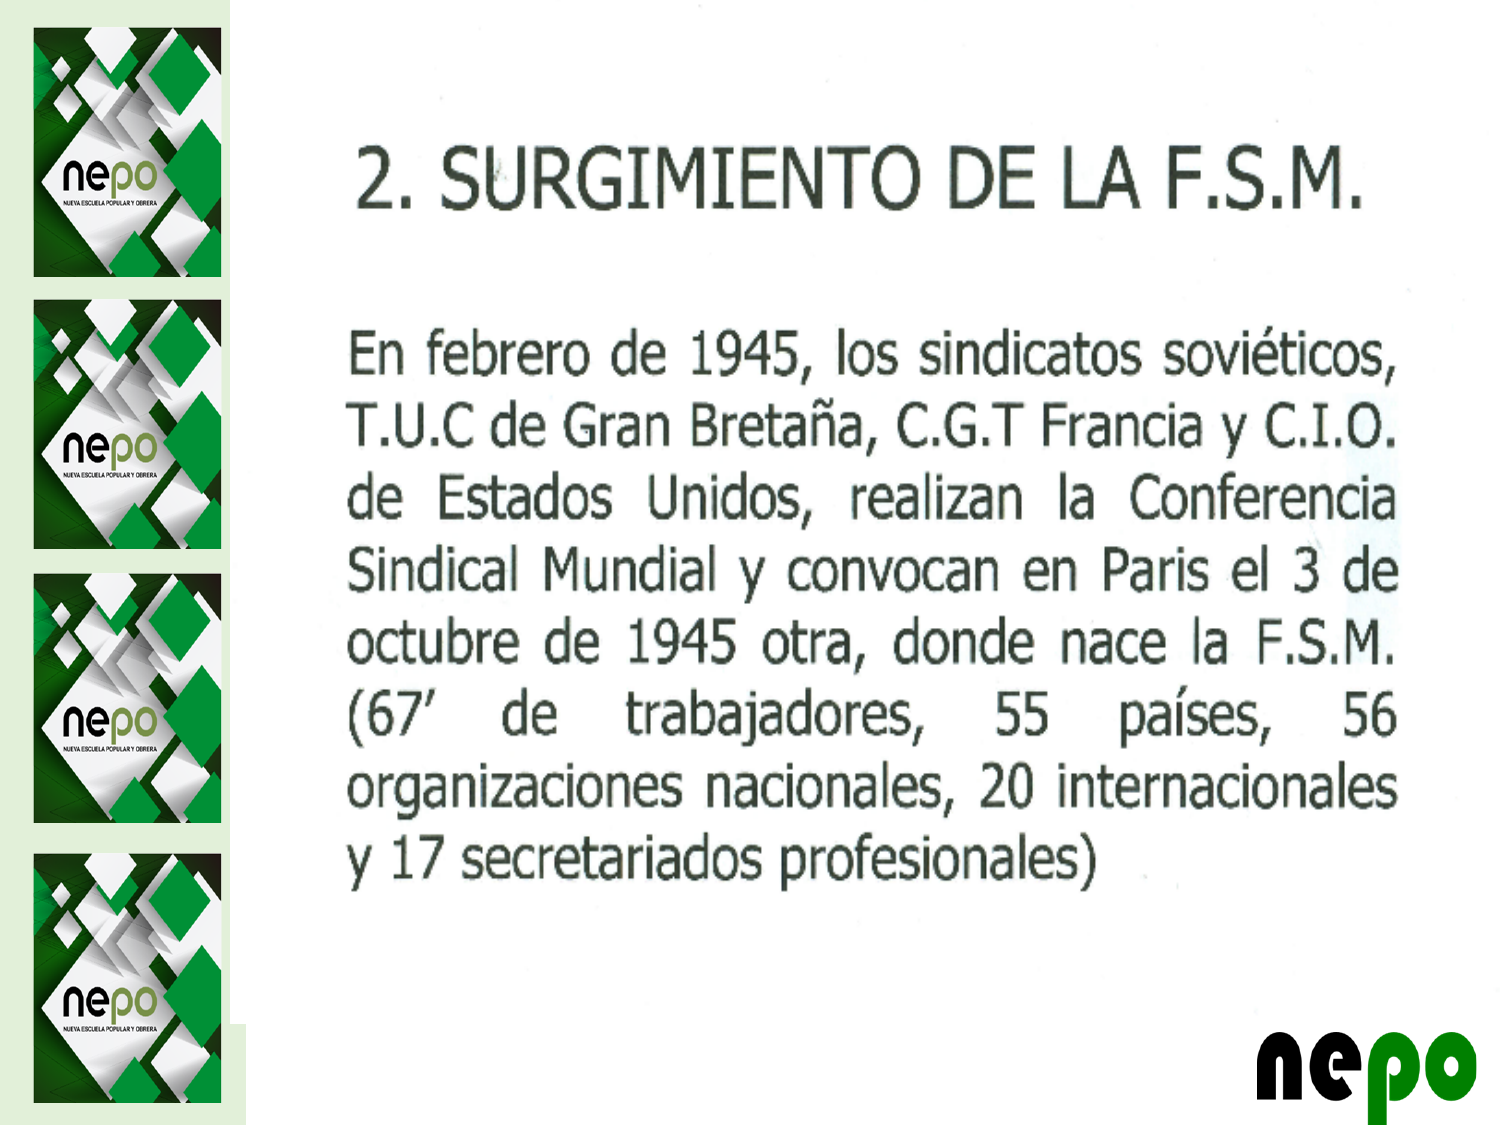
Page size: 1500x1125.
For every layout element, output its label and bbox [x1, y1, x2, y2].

picture [0, 0, 246, 1125]
list [230, 0, 1500, 1024]
picture [1257, 1032, 1477, 1125]
